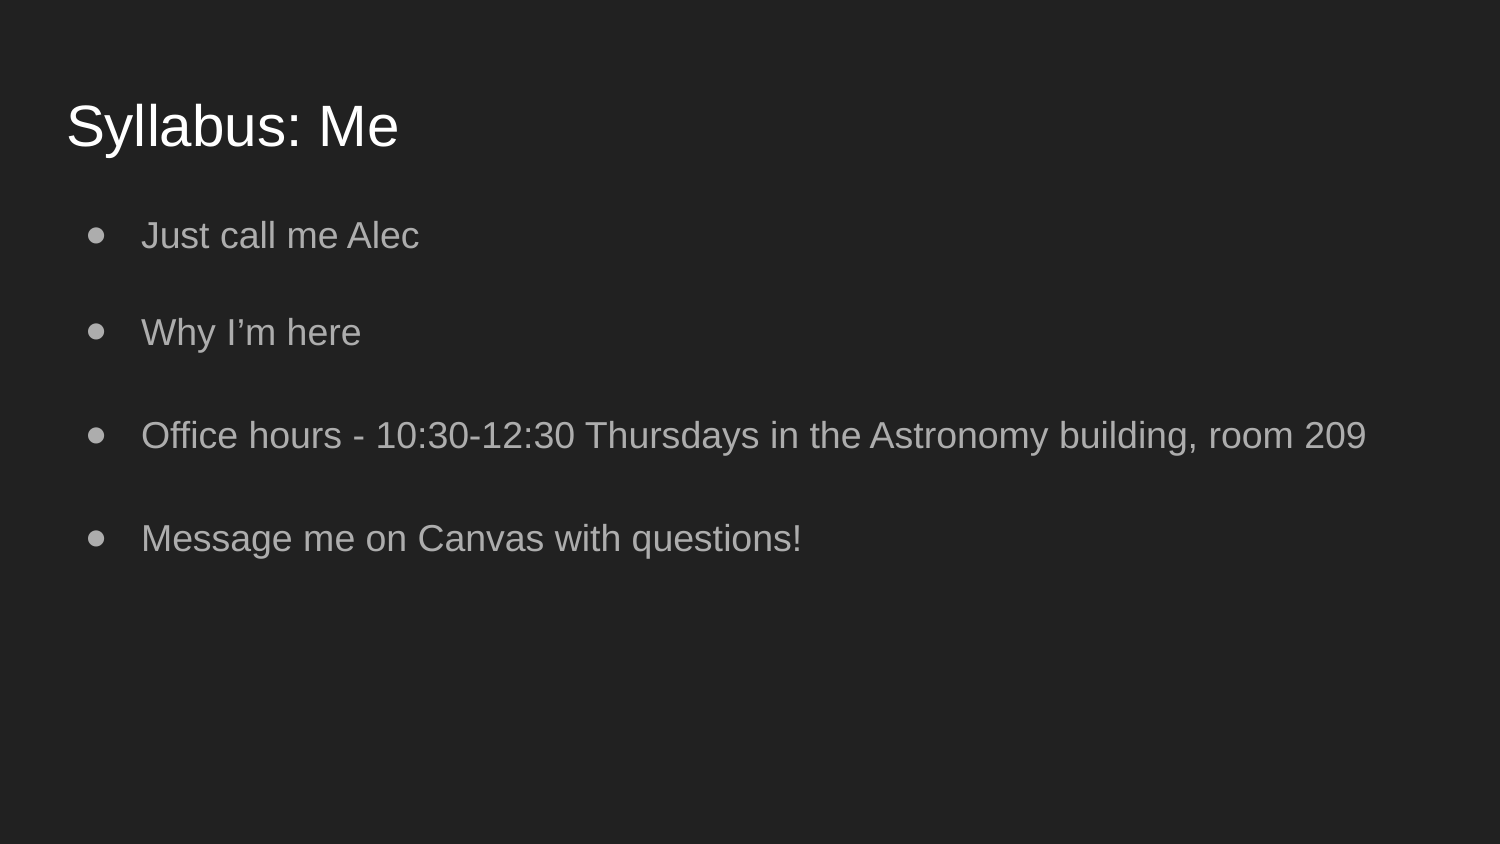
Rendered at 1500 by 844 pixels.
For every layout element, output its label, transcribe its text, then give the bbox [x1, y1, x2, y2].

title Syllabus: Me [51, 72, 1449, 167]
list Just call me Alec Why I’m here Office hours - 10:30-12:30 Thursdays in the Astronomy building, room 209 Message me on Canvas with questions! [51, 189, 1449, 750]
